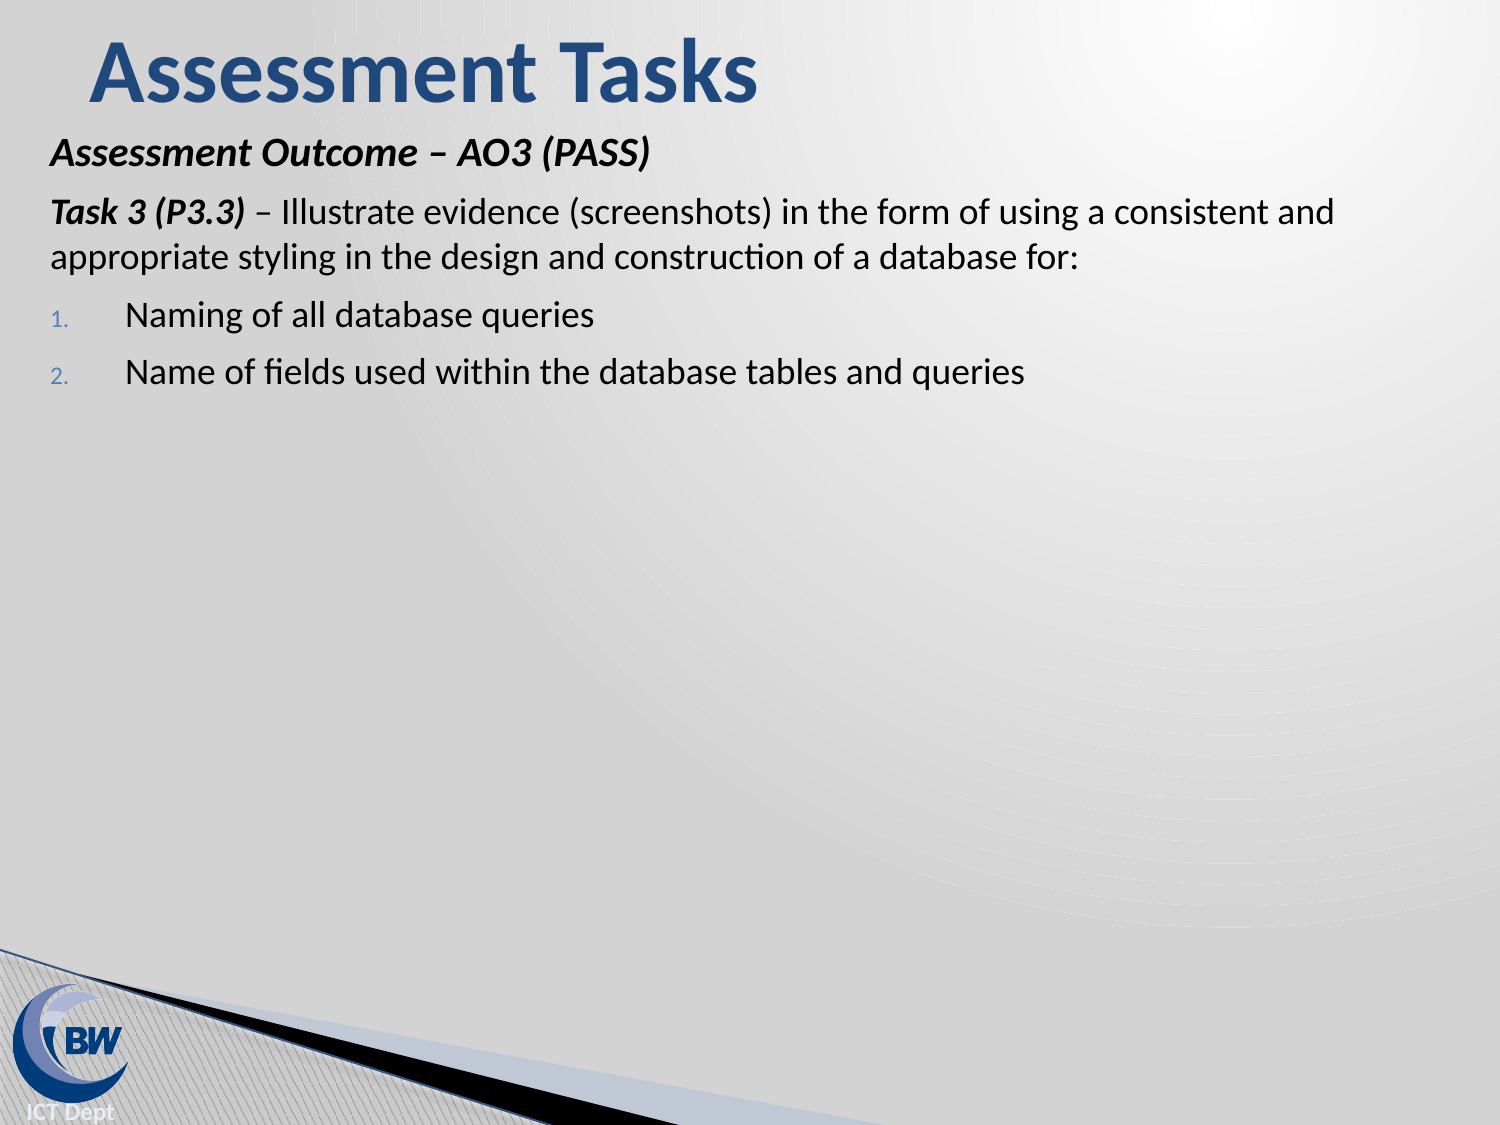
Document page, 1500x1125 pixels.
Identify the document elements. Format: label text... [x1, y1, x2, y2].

title Assessment Tasks [75, 0, 1425, 131]
picture [0, 972, 141, 1114]
list Assessment Outcome – AO3 (PASS) Task 3 (P3.3) – Illustrate evidence (screenshots) in the form of using a consistent and appropriate styling in the design and construction of a database for: Naming of all database queries Name of fields used within the database tables and queries [35, 117, 1454, 914]
